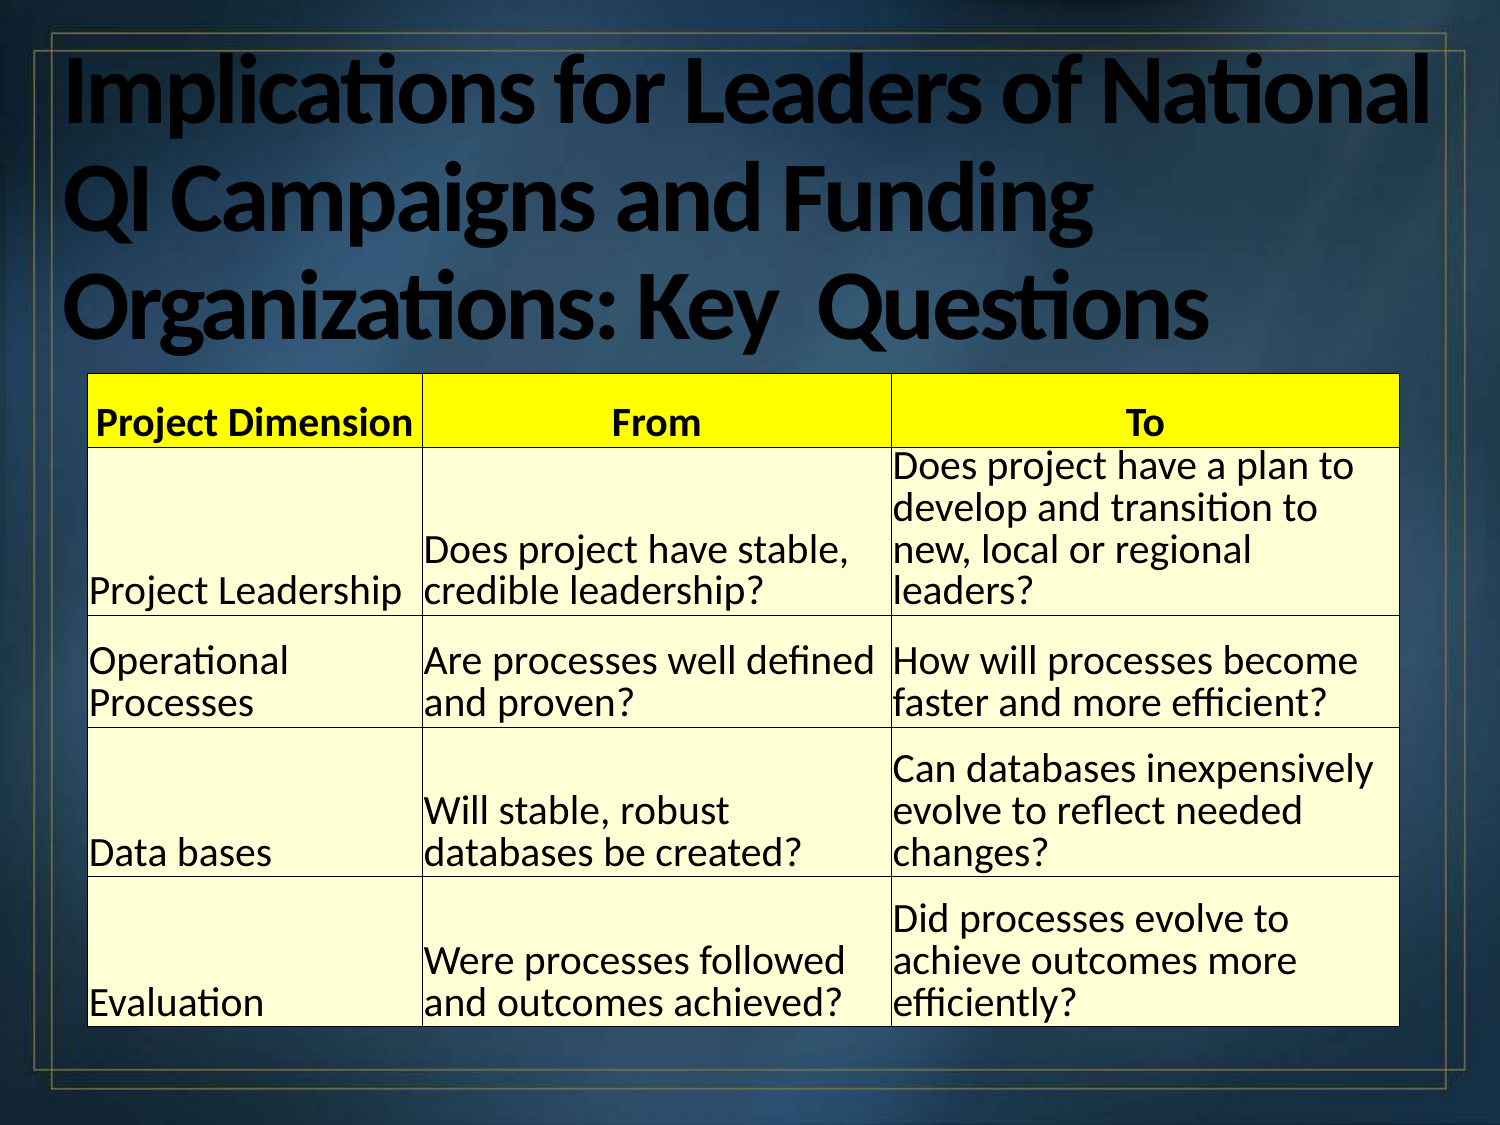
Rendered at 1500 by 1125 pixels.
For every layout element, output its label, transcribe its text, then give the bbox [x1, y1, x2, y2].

table_cell Evaluation [88, 877, 422, 1026]
table_cell Can databases inexpensively evolve to reflect needed changes? [892, 728, 1399, 876]
table_cell How will processes become faster and more efficient? [892, 616, 1399, 727]
table_cell Does project have stable, credible leadership? [423, 476, 891, 615]
picture [0, 0, 1500, 1125]
table_cell Data bases [88, 728, 422, 876]
title Implications for Leaders of National QI Campaigns and Funding Organizations: Key Questions [62, 37, 1438, 476]
table_cell Were processes followed and outcomes achieved? [423, 877, 891, 1026]
table_cell Did processes evolve to achieve outcomes more efficiently? [892, 877, 1399, 1026]
table_cell Are processes well defined and proven? [423, 616, 891, 727]
table_cell Does project have a plan to develop and transition to new, local or regional leaders? [892, 476, 1399, 615]
table_cell Operational Processes [88, 616, 422, 727]
table_cell Will stable, robust databases be created? [423, 728, 891, 876]
table_cell Project Leadership [88, 476, 422, 615]
